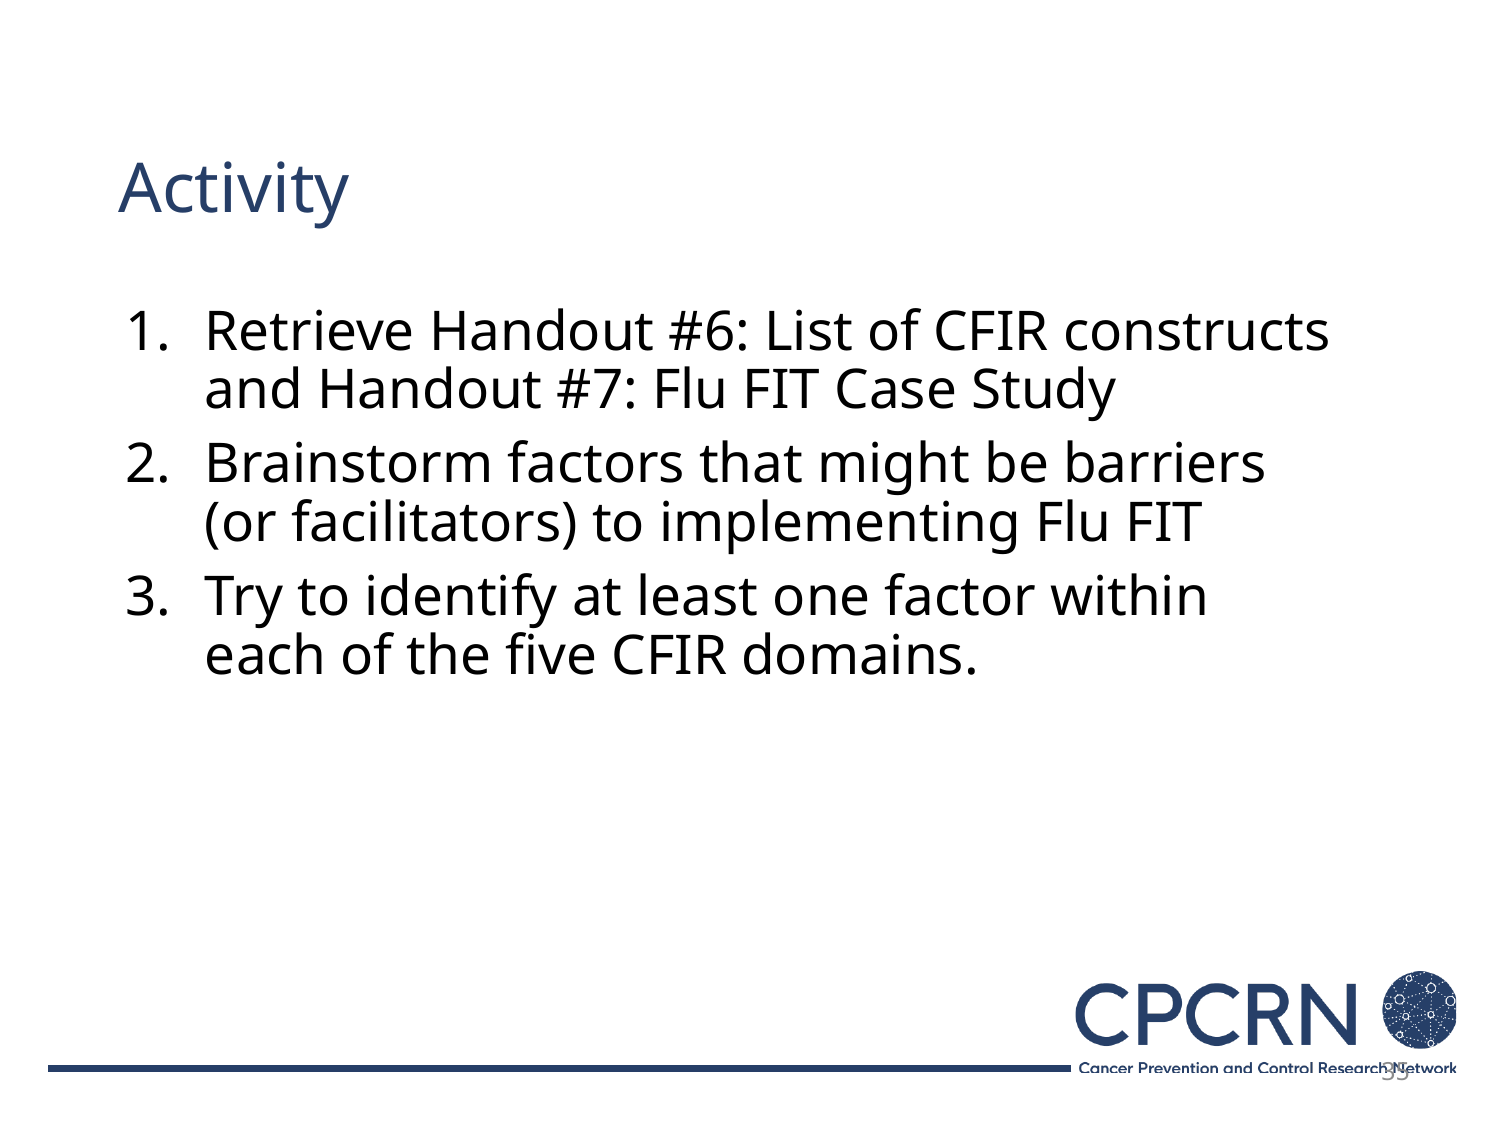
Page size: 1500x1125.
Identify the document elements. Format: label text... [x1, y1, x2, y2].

title Activity [103, 103, 1397, 278]
slide_number 35 [1074, 1042, 1425, 1103]
list Retrieve Handout #6: List of CFIR constructs and Handout #7: Flu FIT Case Study Brainstorm factors that might be barriers (or facilitators) to implementing Flu FIT Try to identify at least one factor within each of the five CFIR domains. [110, 295, 1349, 791]
